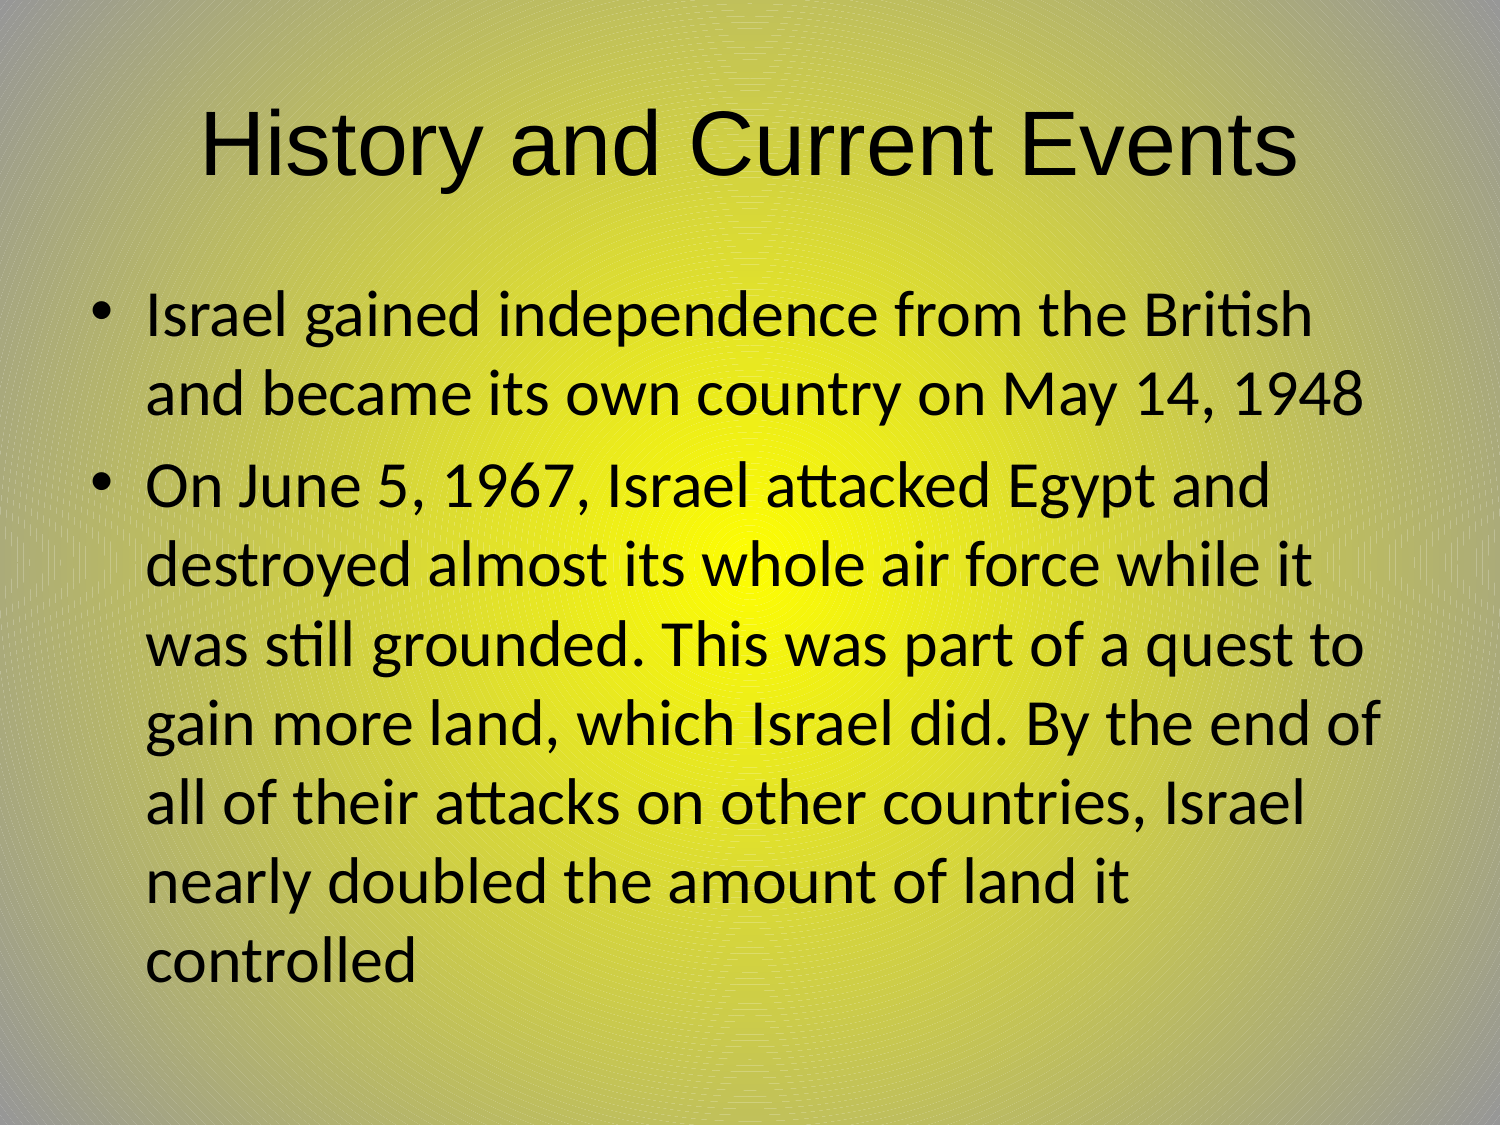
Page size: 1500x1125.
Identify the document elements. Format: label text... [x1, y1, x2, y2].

list Israel gained independence from the British and became its own country on May 14, 1948 On June 5, 1967, Israel attacked Egypt and destroyed almost its whole air force while it was still grounded. This was part of a quest to gain more land, which Israel did. By the end of all of their attacks on other countries, Israel nearly doubled the amount of land it controlled [75, 262, 1425, 1005]
title History and Current Events [75, 45, 1425, 233]
